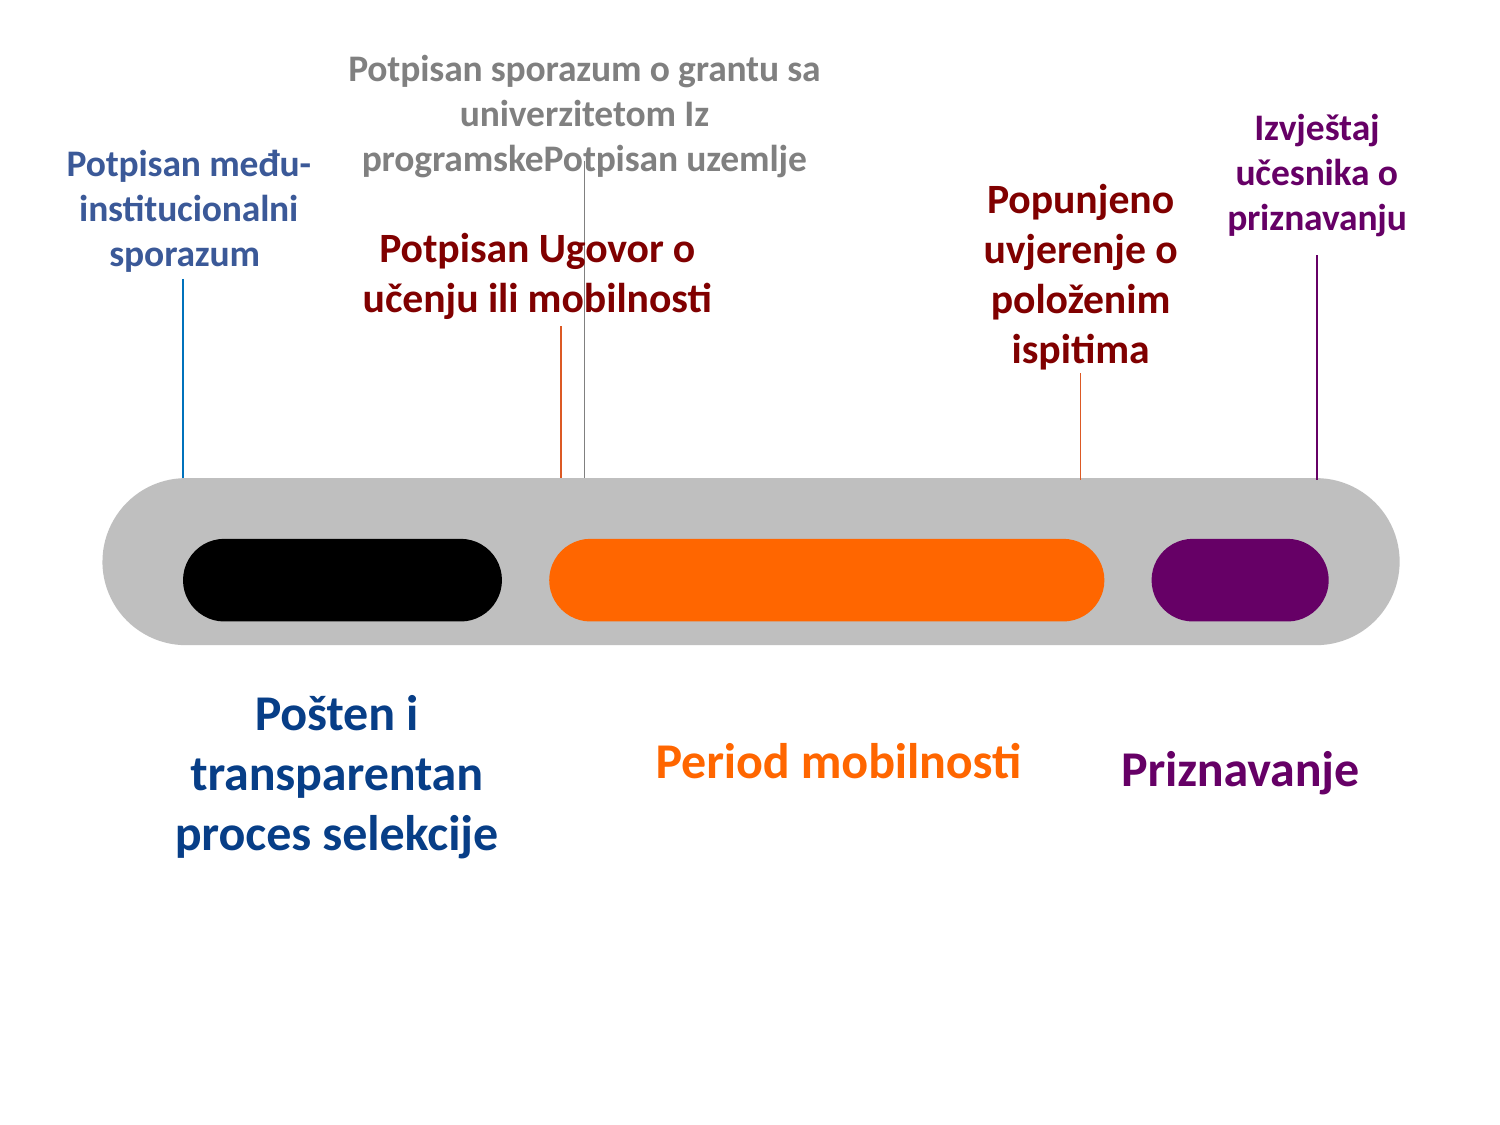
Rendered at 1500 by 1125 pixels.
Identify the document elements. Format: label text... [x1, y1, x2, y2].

text_box [547, 536, 1107, 624]
text_box Potpisan Ugovor o učenju ili mobilnosti [589, 220, 727, 321]
text_box Priznavanje [1116, 736, 1365, 797]
text_box Potpisan Ugovor o učenju ili mobilnosti [348, 220, 580, 321]
text_box Izvještaj učesnika o priznavanju [1198, 102, 1436, 238]
text_box [100, 476, 1402, 648]
text_box [180, 536, 505, 624]
text_box Potpisan sporazum o grantu sa univerzitetom Iz programskePotpisan uzemlje [336, 44, 833, 180]
text_box Popunjeno uvjerenje o položenim ispitima [962, 171, 1199, 373]
text_box Period mobilnosti [596, 728, 1081, 789]
text_box [1149, 536, 1331, 624]
text_box Pošten i transparentan proces selekcije [123, 680, 550, 861]
text_box Potpisan među-institucionalni sporazum [41, 138, 337, 274]
